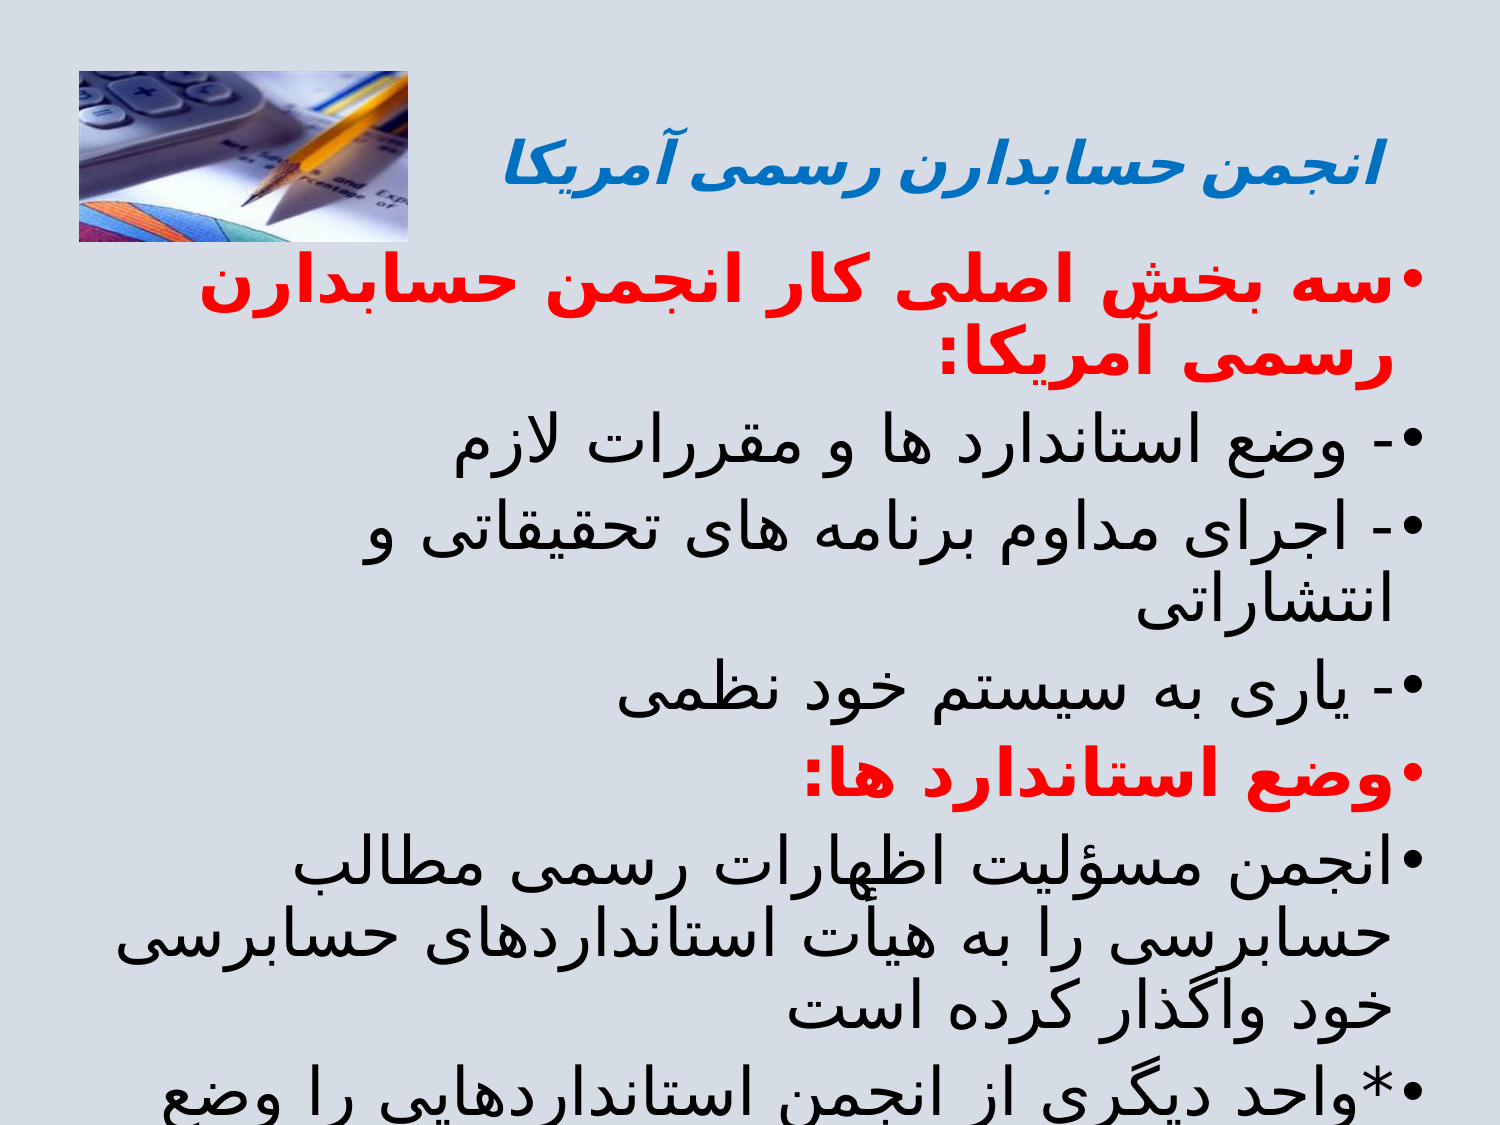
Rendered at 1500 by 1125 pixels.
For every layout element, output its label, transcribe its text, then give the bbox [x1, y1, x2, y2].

list سه بخش اصلی کار انجمن حسابدارن رسمی آمریکا: - وضع استاندارد ها و مقررات لازم - اجرای مداوم برنامه های تحقیقاتی و انتشاراتی - یاری به سیستم خود نظمی وضع استاندارد ها: انجمن مسؤلیت اظهارات رسمی مطالب حسابرسی را به هیأت استانداردهای حسابرسی خود واگذار کرده است *واحد دیگری از انجمن استانداردهایی را وضع می کند که نقش حسابرس به جای حسابرسی مستقل ،تنظیم یا بررسی صورت های مالی است. [89, 237, 1440, 955]
picture [79, 71, 408, 242]
title انجمن حسابدارن رسمی آمریکا [103, 59, 1397, 237]
